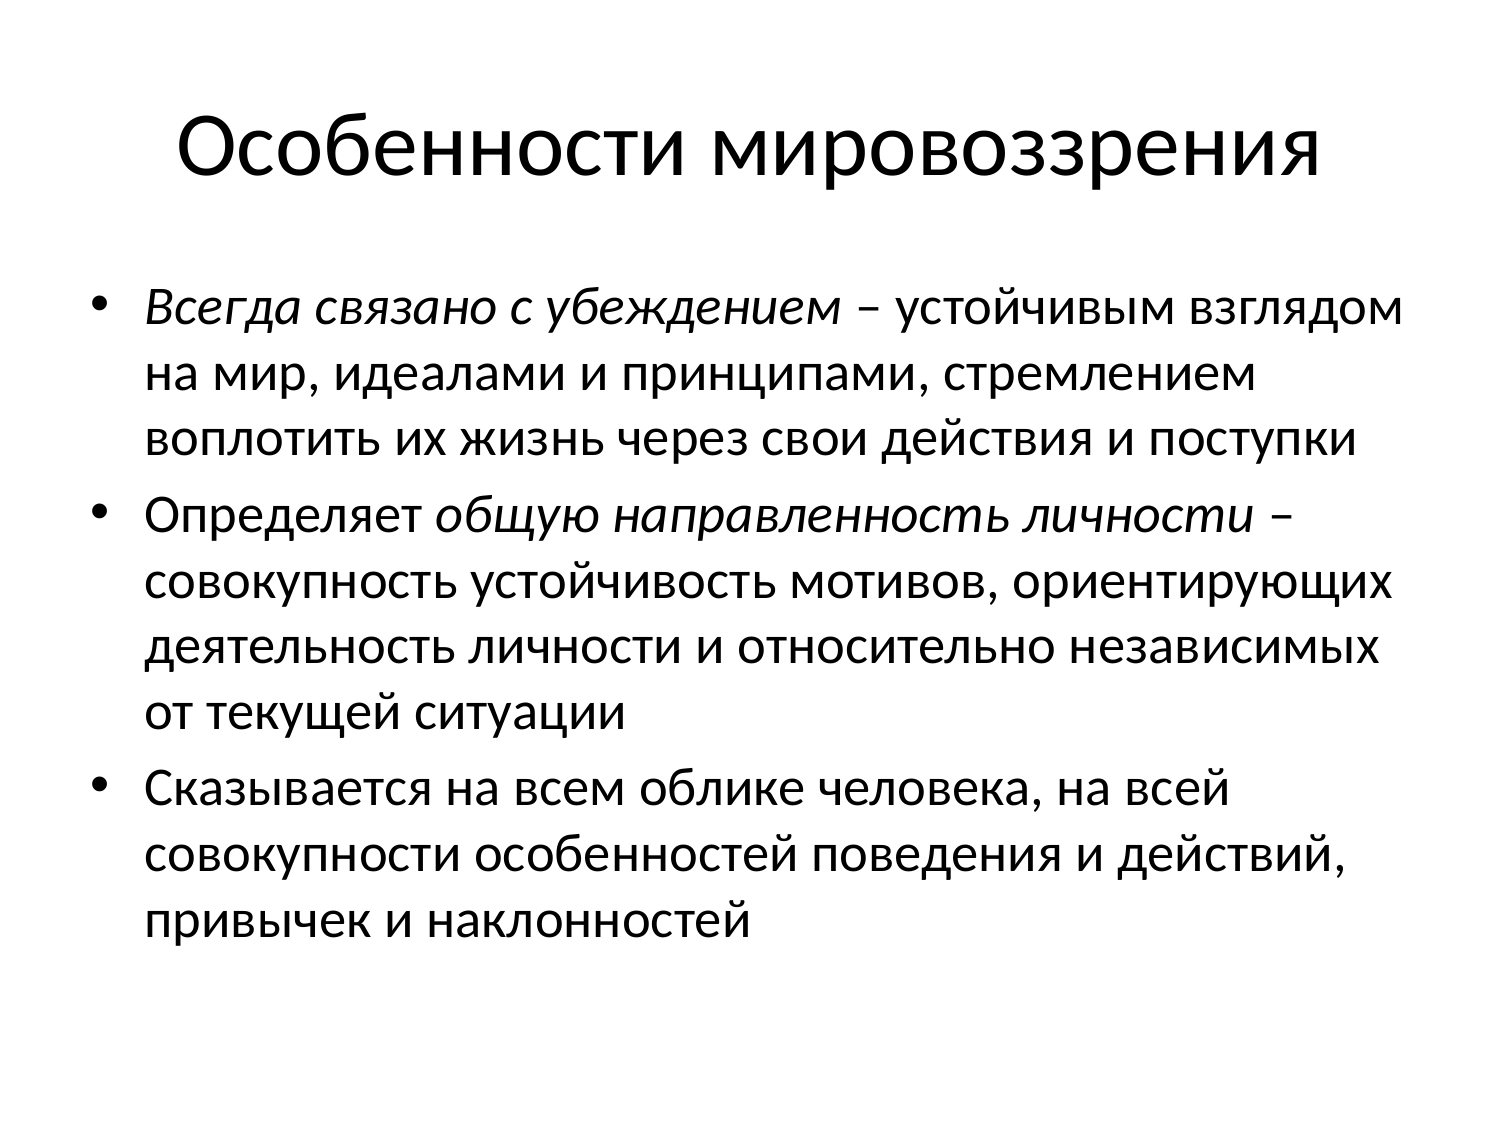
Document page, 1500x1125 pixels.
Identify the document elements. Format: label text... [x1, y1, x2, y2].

title Особенности мировоззрения [75, 45, 1425, 233]
list Всегда связано с убеждением – устойчивым взглядом на мир, идеалами и принципами, стремлением воплотить их жизнь через свои действия и поступки Определяет общую направленность личности – совокупность устойчивость мотивов, ориентирующих деятельность личности и относительно независимых от текущей ситуации Сказывается на всем облике человека, на всей совокупности особенностей поведения и действий, привычек и наклонностей [75, 262, 1425, 1005]
